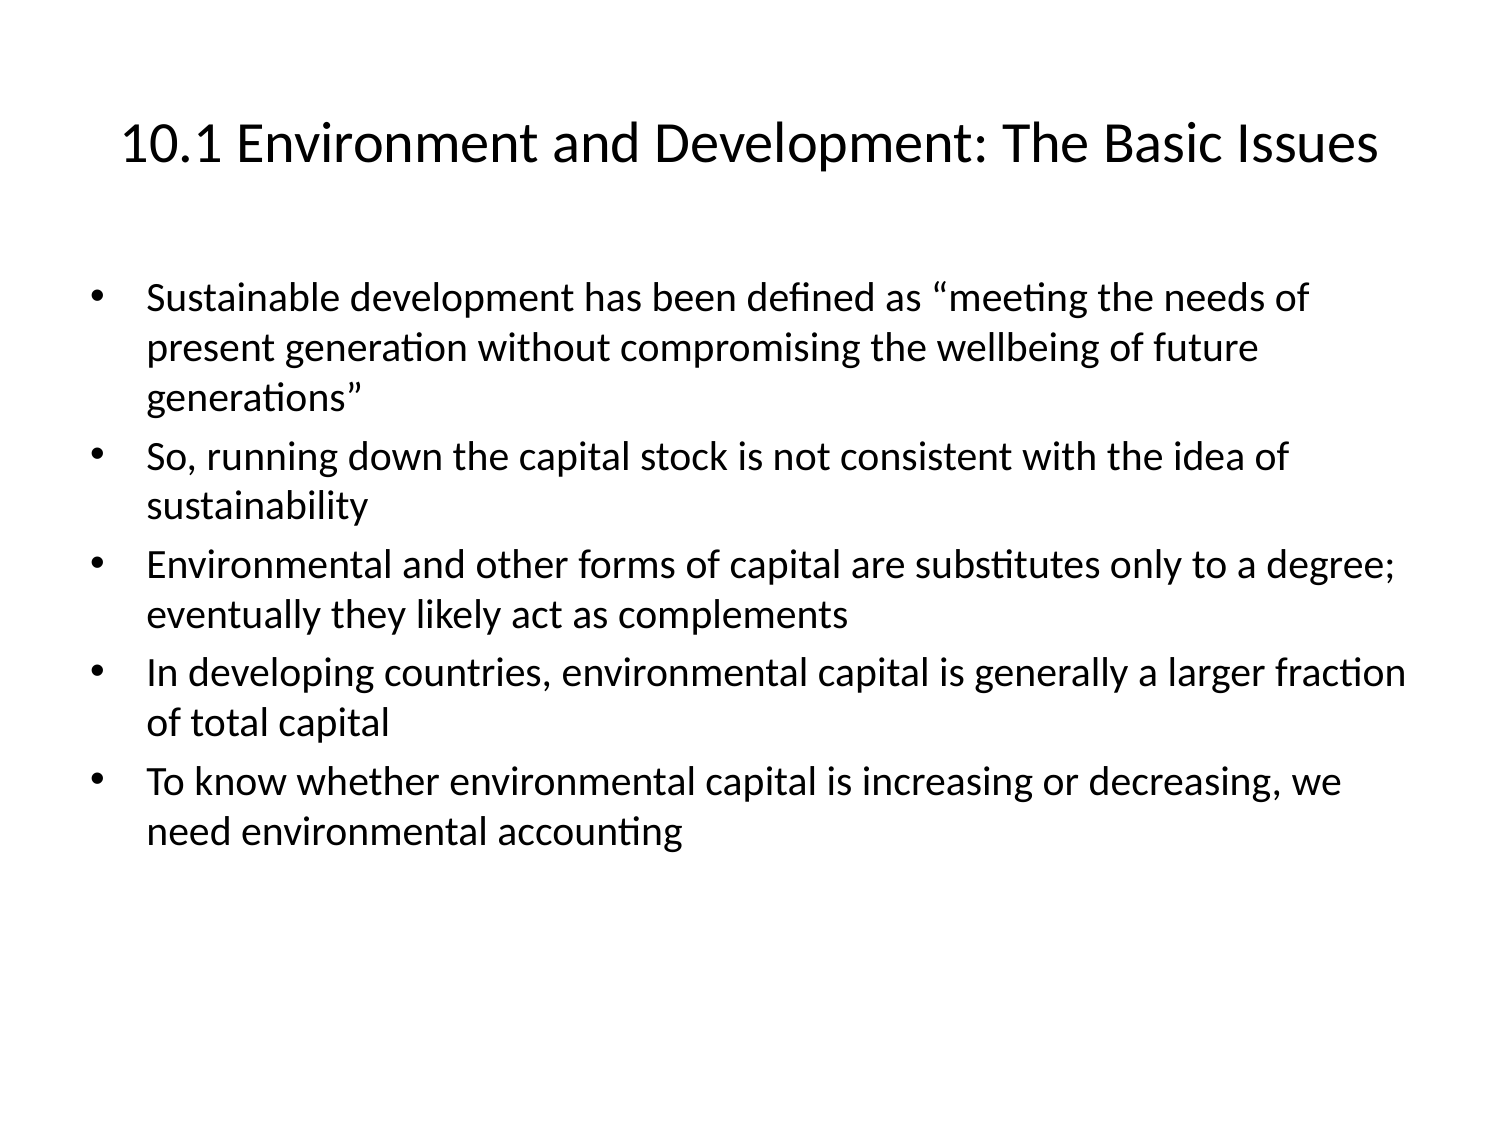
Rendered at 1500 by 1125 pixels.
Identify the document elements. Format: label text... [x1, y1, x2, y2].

title 10.1 Environment and Development: The Basic Issues [75, 45, 1425, 233]
list Sustainable development has been defined as “meeting the needs of present generation without compromising the wellbeing of future generations” So, running down the capital stock is not consistent with the idea of sustainability Environmental and other forms of capital are substitutes only to a degree; eventually they likely act as complements In developing countries, environmental capital is generally a larger fraction of total capital To know whether environmental capital is increasing or decreasing, we need environmental accounting [75, 262, 1425, 1005]
